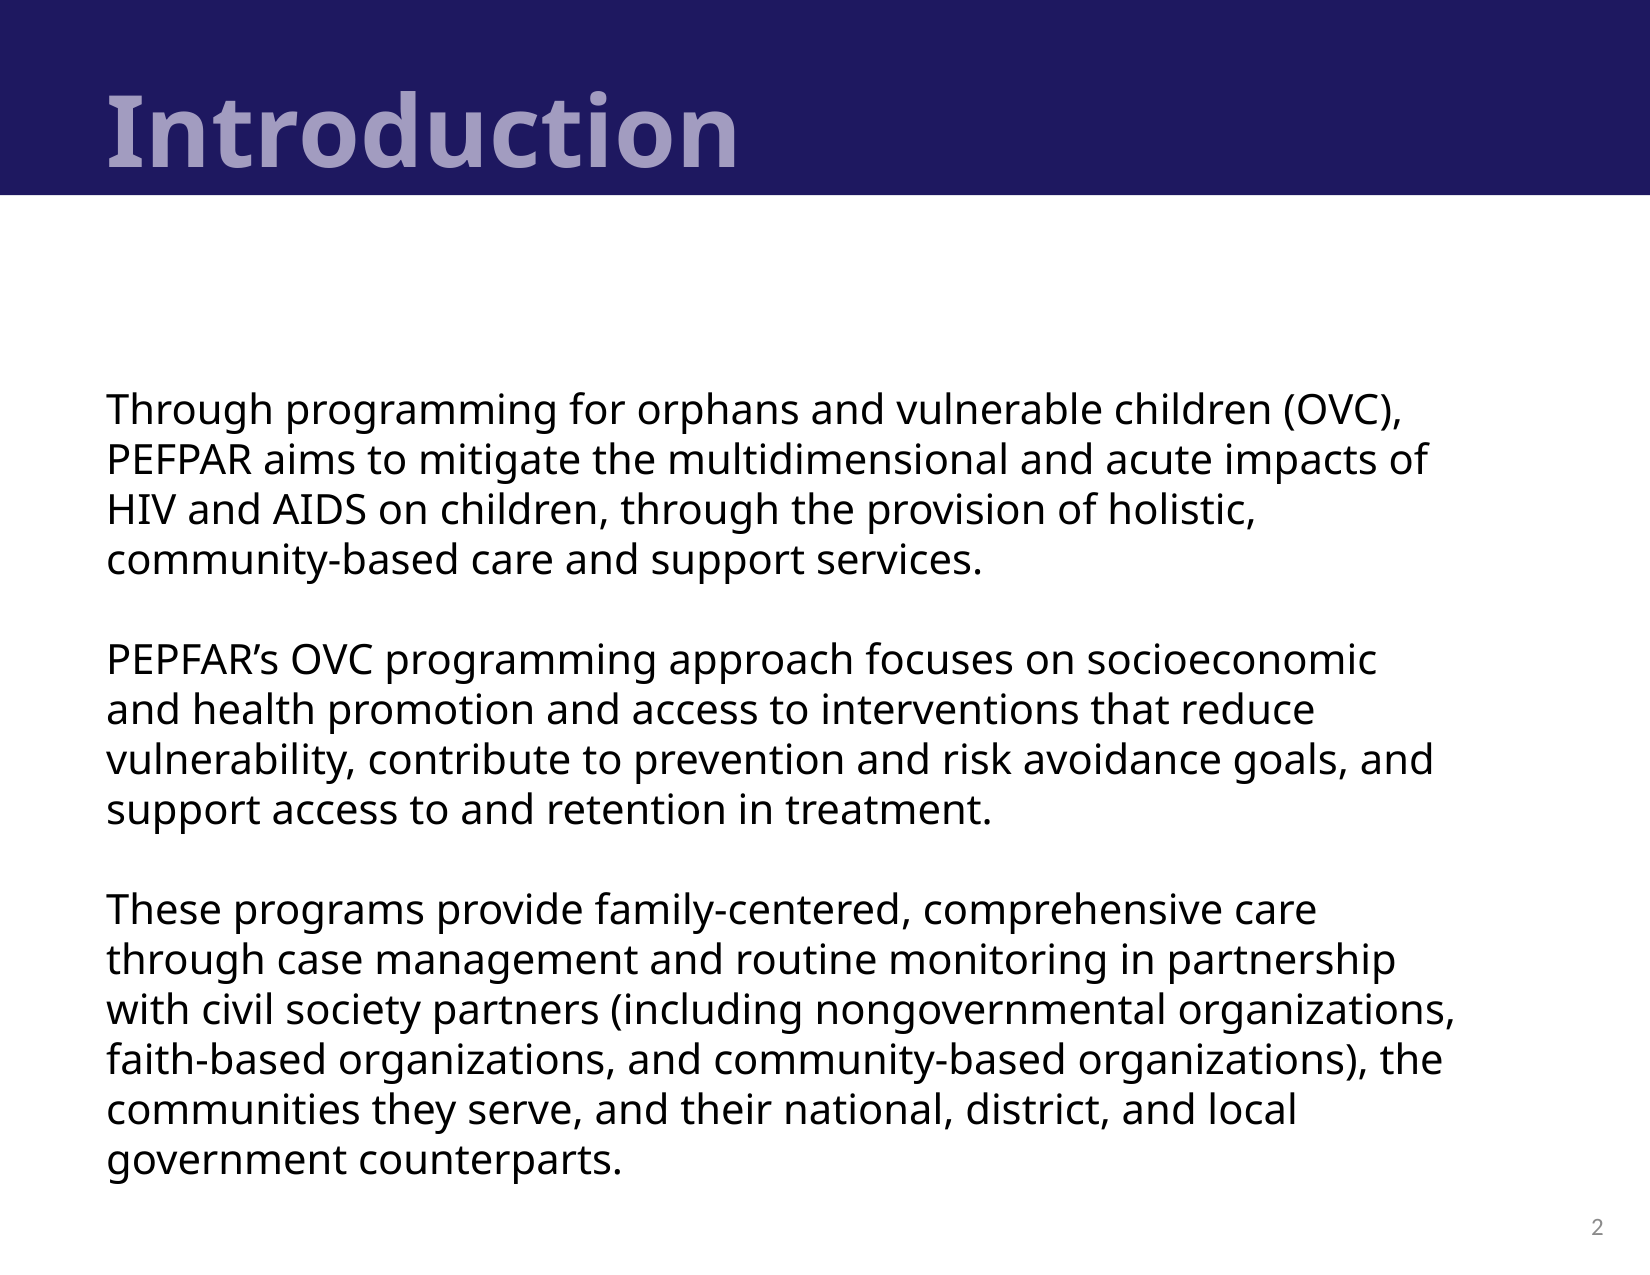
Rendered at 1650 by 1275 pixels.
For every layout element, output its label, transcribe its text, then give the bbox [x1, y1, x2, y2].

list Through programming for orphans and vulnerable children (OVC), PEFPAR aims to mitigate the multidimensional and acute impacts of HIV and AIDS on children, through the provision of holistic, community-based care and support services. PEPFAR’s OVC programming approach focuses on socioeconomic and health promotion and access to interventions that reduce vulnerability, contribute to prevention and risk avoidance goals, and support access to and retention in treatment. These programs provide family-centered, comprehensive care through case management and routine monitoring in partnership with civil society partners (including nongovernmental organizations, faith-based organizations, and community-based organizations), the communities they serve, and their national, district, and local government counterparts. [91, 374, 1475, 1250]
slide_number 2 [1237, 1187, 1619, 1263]
title Introduction [92, 60, 1524, 248]
